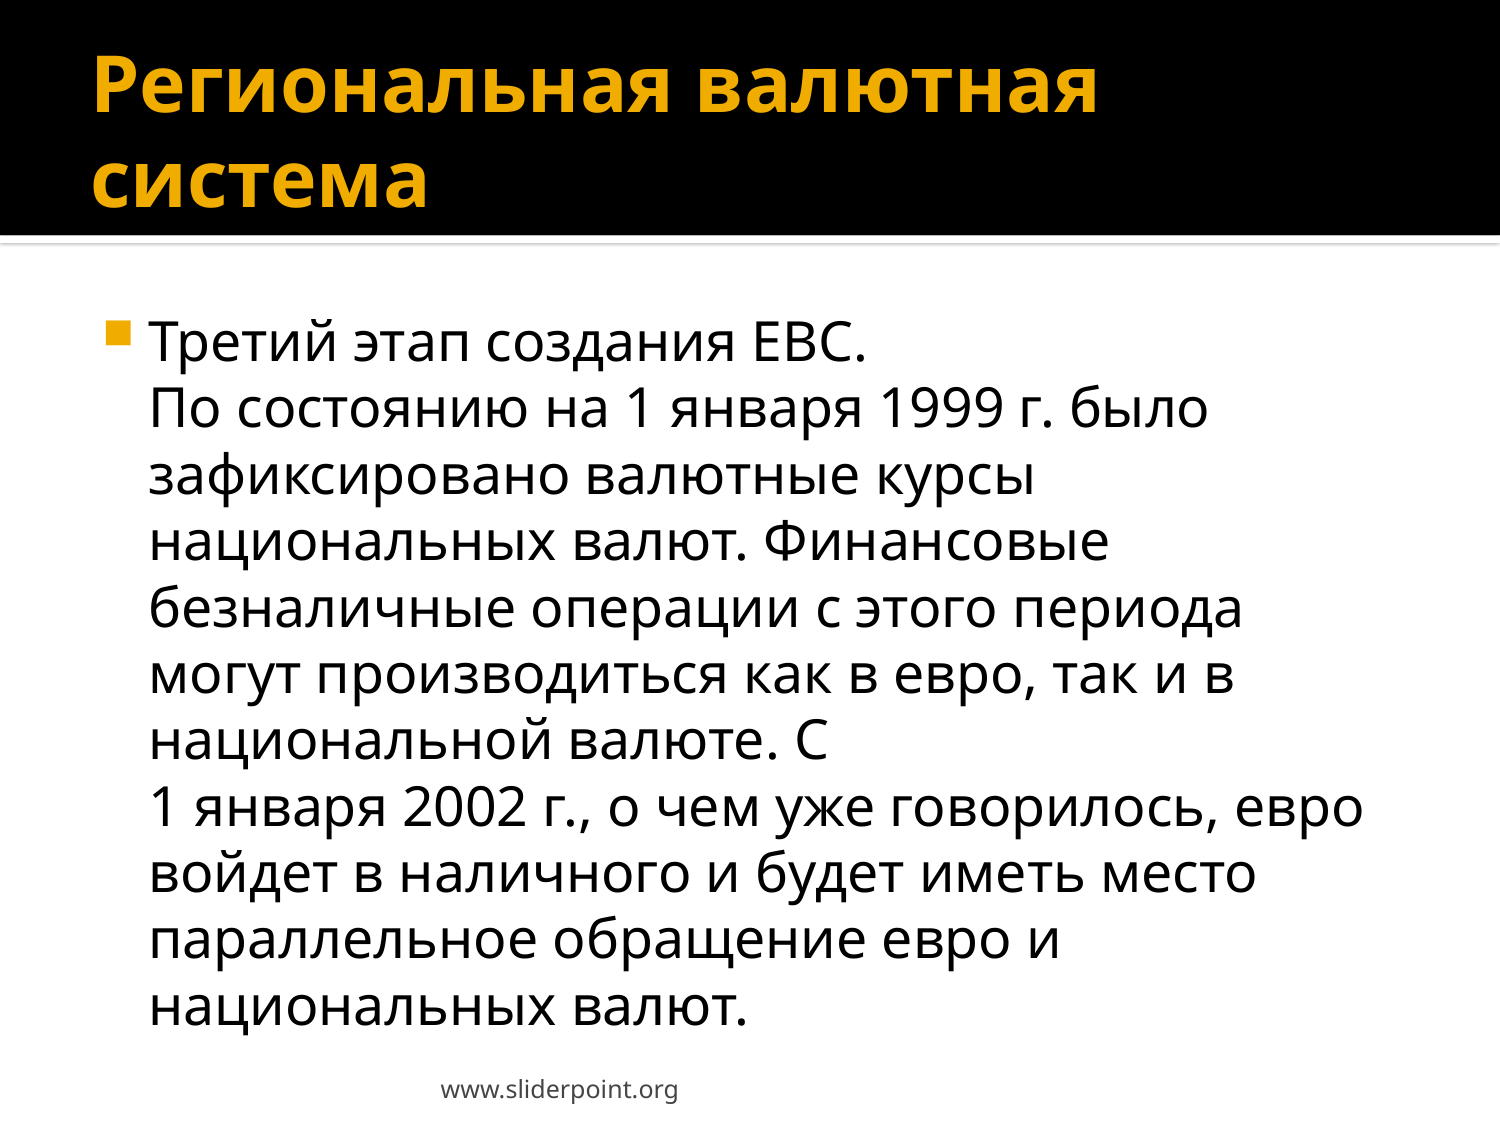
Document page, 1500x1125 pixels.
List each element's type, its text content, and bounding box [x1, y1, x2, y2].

title Региональная валютная система [75, 25, 1425, 231]
footer www.sliderpoint.org [433, 1062, 1337, 1108]
list Третий этап создания ЕВС. По состоянию на 1 января 1999 г. было зафиксировано валютные курсы национальных валют. Финансовые безналичные операции с этого периода могут производиться как в евро, так и в национальной валюте. С 1 января 2002 г., о чем уже говорилось, евро войдет в наличного и будет иметь место параллельное обращение евро и национальных валют. [75, 291, 1425, 1050]
